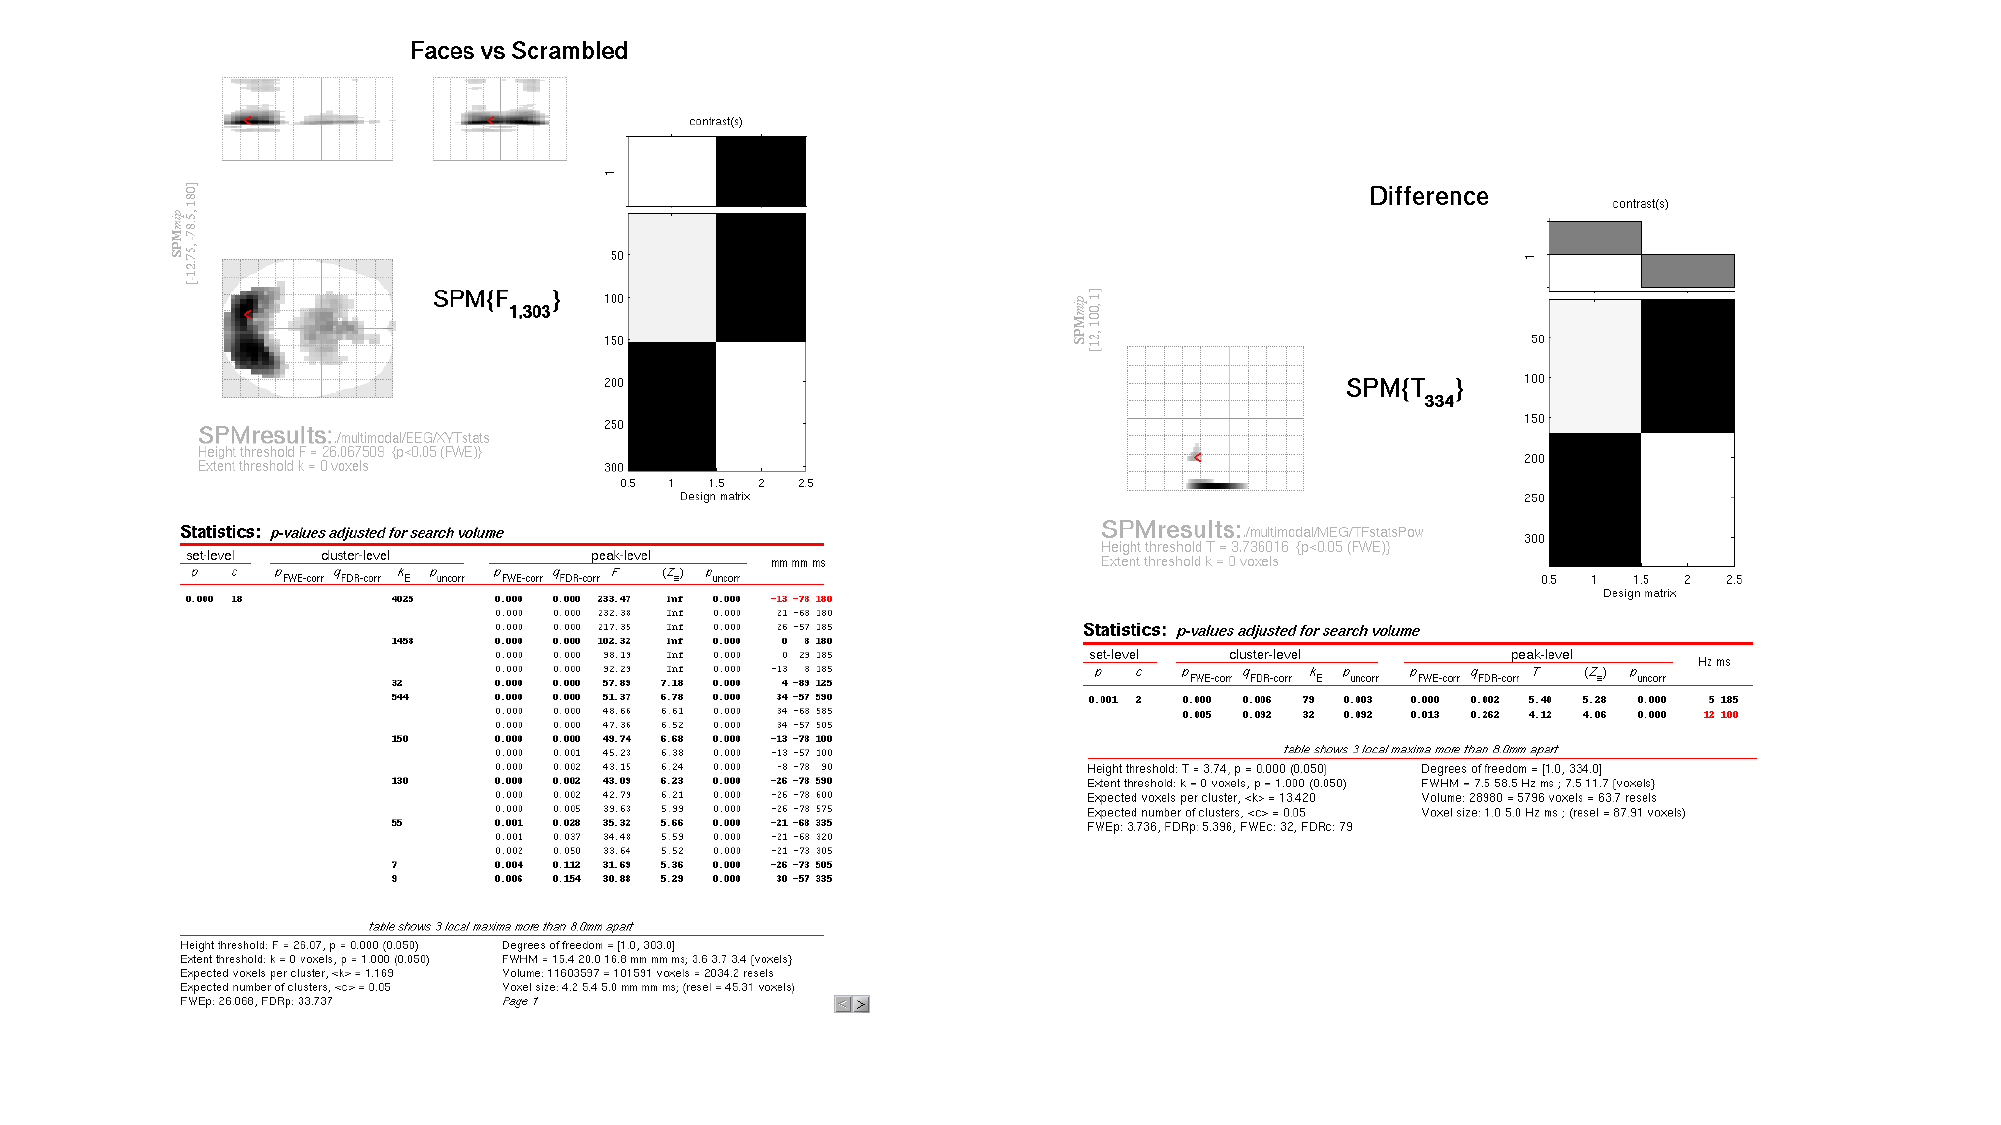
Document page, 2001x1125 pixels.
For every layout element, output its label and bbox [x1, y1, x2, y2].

picture [1069, 178, 1774, 848]
picture [165, 13, 874, 1014]
